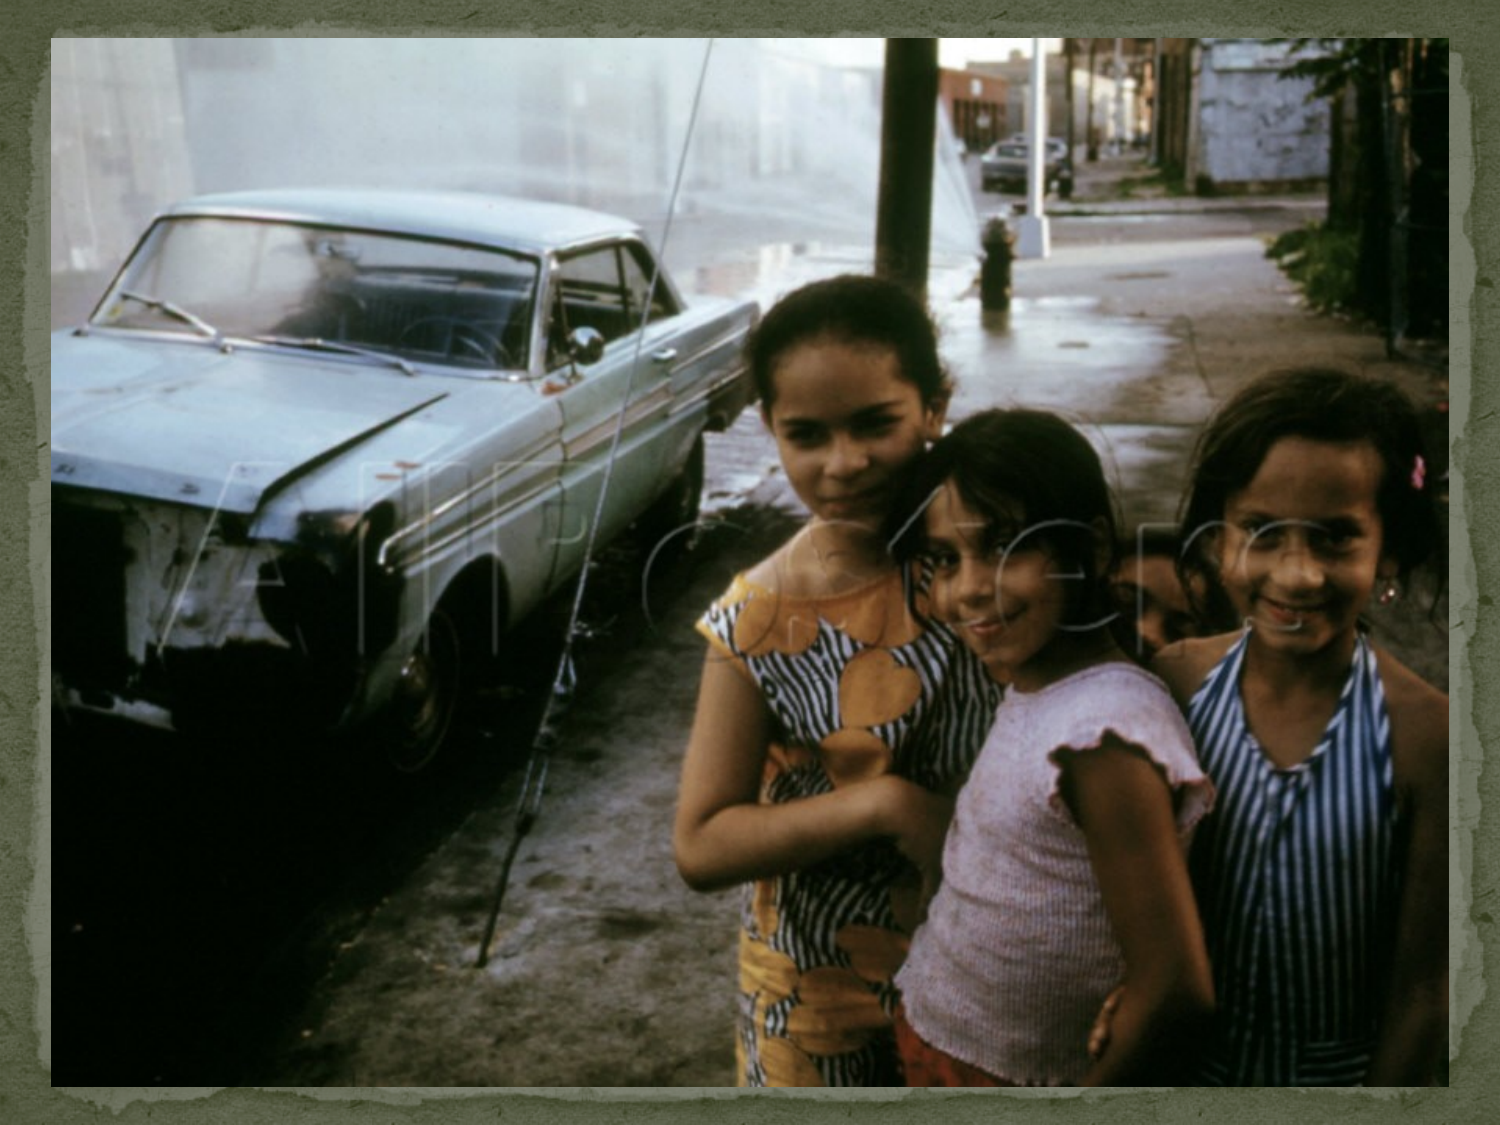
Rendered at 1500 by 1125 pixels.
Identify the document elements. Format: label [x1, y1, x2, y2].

picture [51, 38, 1449, 1087]
